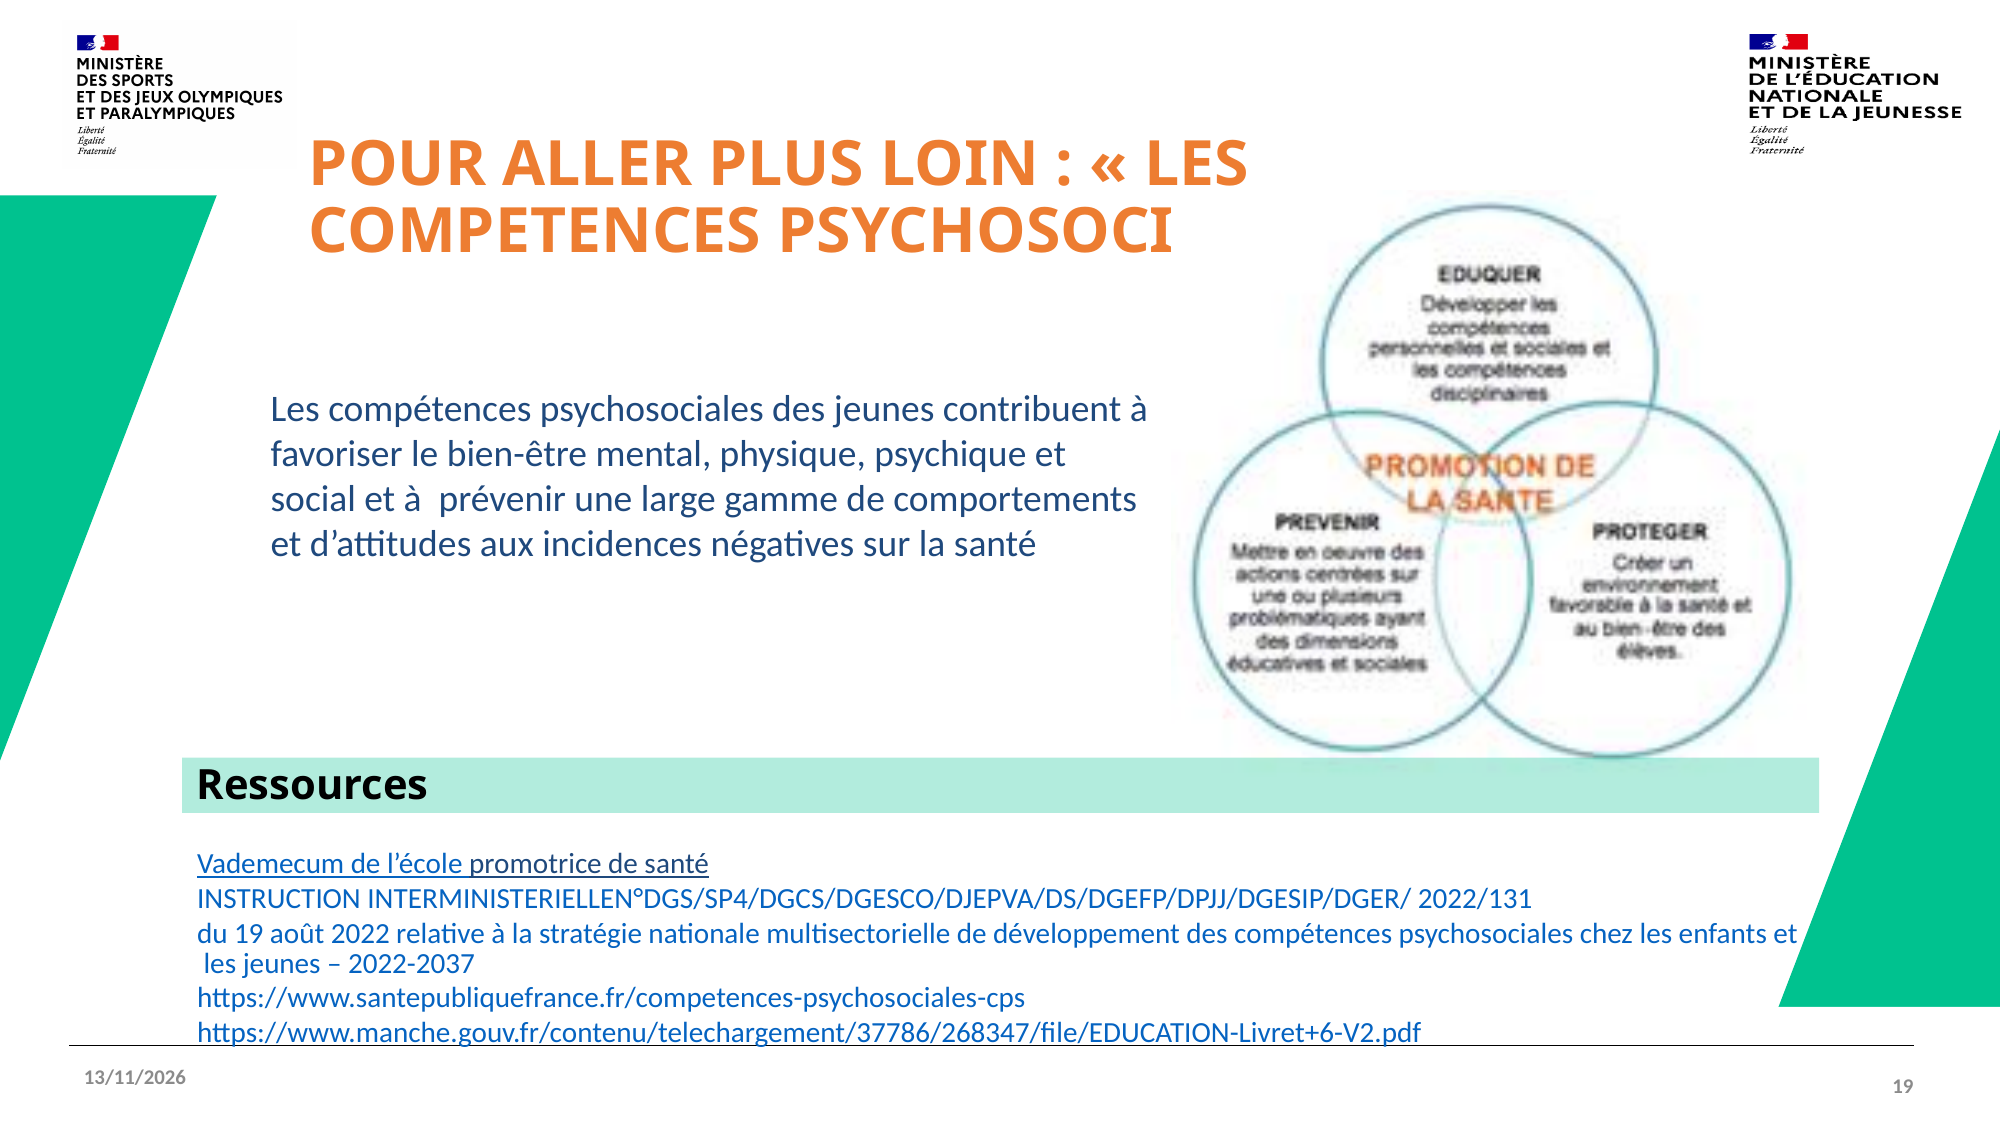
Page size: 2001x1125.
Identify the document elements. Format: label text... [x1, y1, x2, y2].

picture [1749, 34, 1963, 155]
picture [1171, 190, 1816, 786]
picture [62, 20, 297, 169]
text_box Vademecum de l’école promotrice de santé INSTRUCTION INTERMINISTERIELLEN°DGS/SP4/DGCS/DGESCO/DJEPVA/DS/DGEFP/DPJJ/DGESIP/DGER/ 2022/131 du 19 août 2022 relative à la stratégie nationale multisectorielle de développement des compétences psychosociales chez les enfants et les jeunes – 2022-2037 https://www.santepubliquefrance.fr/competences-psychosociales-cps https://www.manche.gouv.fr/contenu/telechargement/37786/268347/file/EDUCATION-Livret+6-V2.pdf [182, 837, 1816, 1072]
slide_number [69, 1046, 519, 1107]
text_box Les compétences psychosociales des jeunes contribuent à favoriser le bien-être mental, physique, psychique et social et à prévenir une large gamme de comportements et d’attitudes aux incidences négatives sur la santé [255, 376, 1171, 572]
slide_number 19 [1618, 1046, 1914, 1125]
text_box Ressources [182, 757, 1820, 813]
title POUR ALLER PLUS LOIN : « LES COMPETENCES PSYCHOSOCIALES » [294, 124, 1706, 274]
